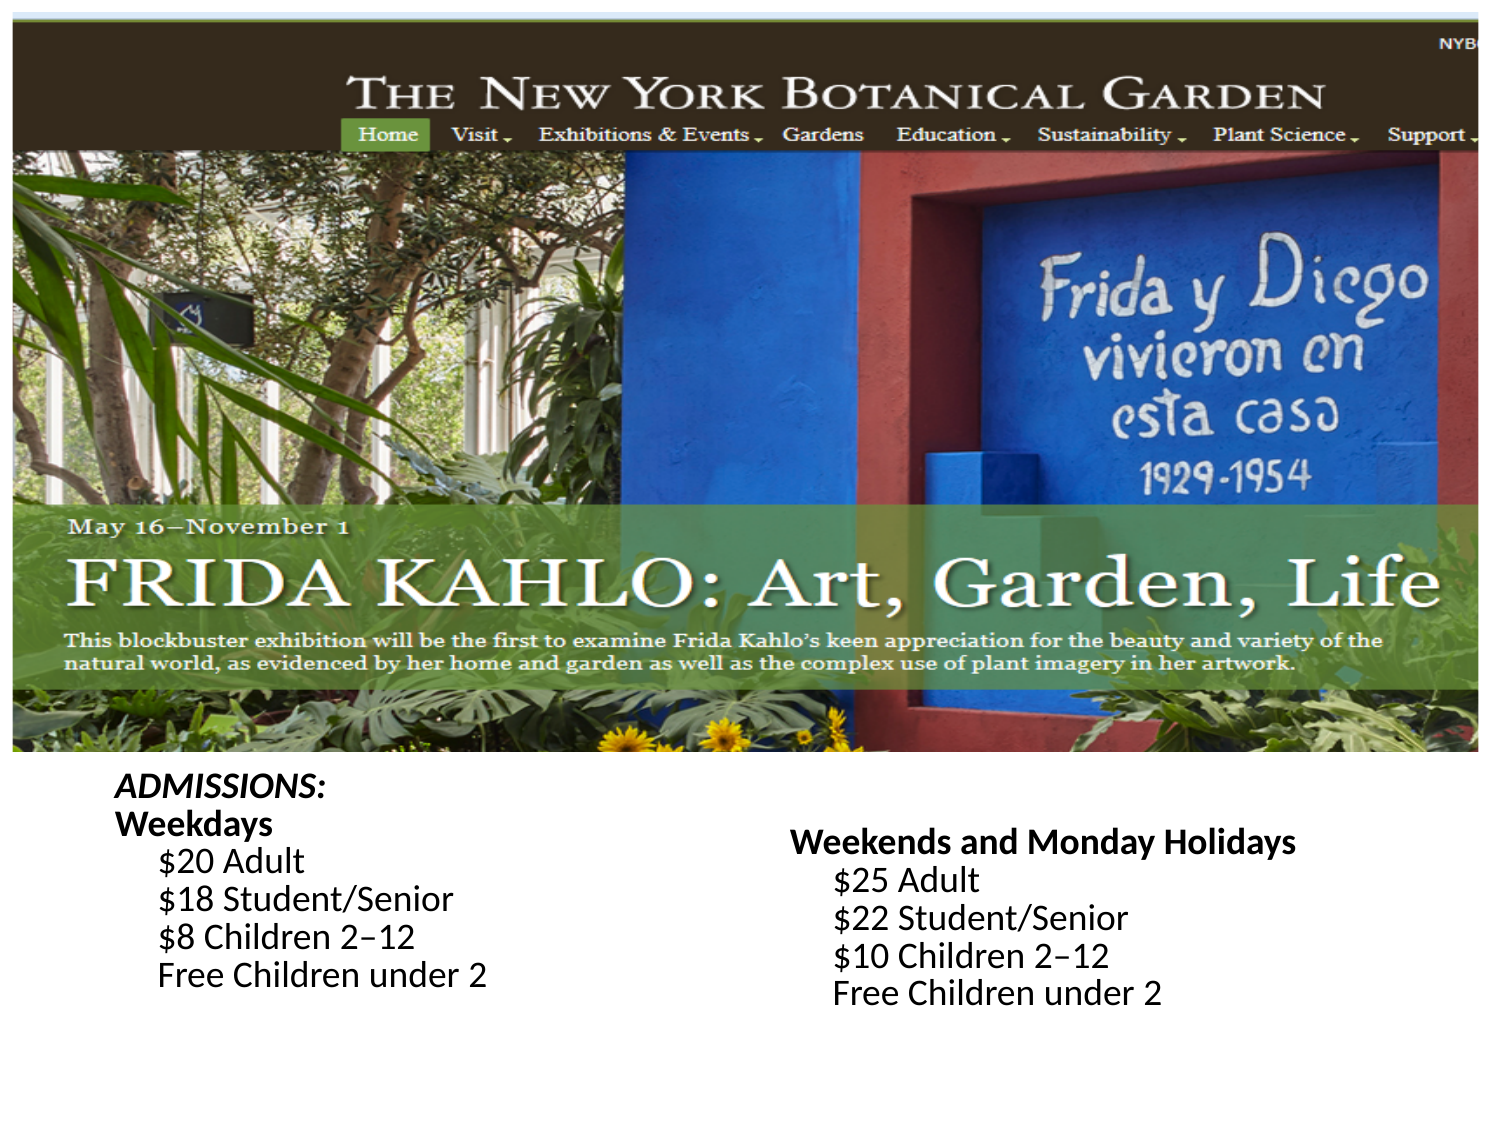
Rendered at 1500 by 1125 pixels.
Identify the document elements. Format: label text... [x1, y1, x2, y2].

picture [12, 12, 1479, 752]
table_header ADMISSIONS: Weekdays $20 Adult $18 Student/Senior $8 Children 2–12 Free Children under 2 [100, 763, 775, 1079]
table_header Weekends and Monday Holidays $25 Adult $22 Student/Senior $10 Children 2–12 Free Children under 2 [775, 763, 1450, 1079]
